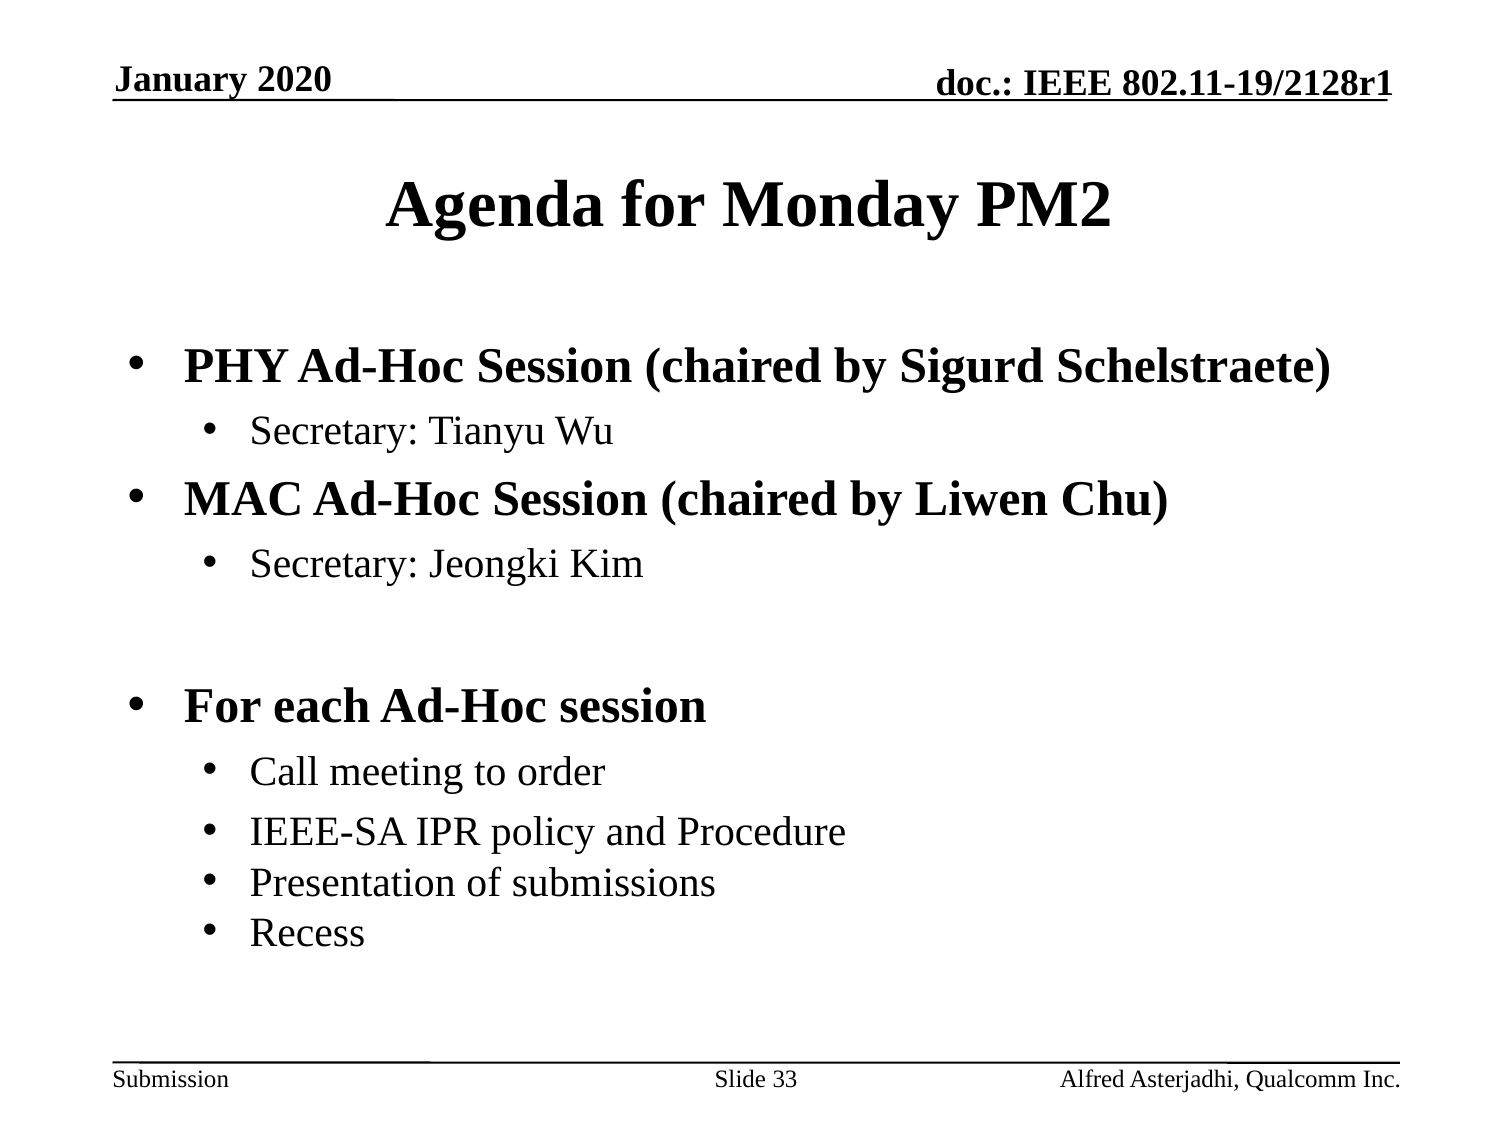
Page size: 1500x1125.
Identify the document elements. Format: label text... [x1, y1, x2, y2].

title Agenda for Monday PM2 [112, 112, 1388, 288]
slide_number Slide 33 [712, 1061, 800, 1123]
footer Alfred Asterjadhi, Qualcomm Inc. [878, 1061, 1402, 1093]
list PHY Ad-Hoc Session (chaired by Sigurd Schelstraete) Secretary: Tianyu Wu MAC Ad-Hoc Session (chaired by Liwen Chu) Secretary: Jeongki Kim For each Ad-Hoc session Call meeting to order IEEE-SA IPR policy and Procedure Presentation of submissions Recess [112, 324, 1388, 1000]
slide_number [114, 54, 493, 100]
